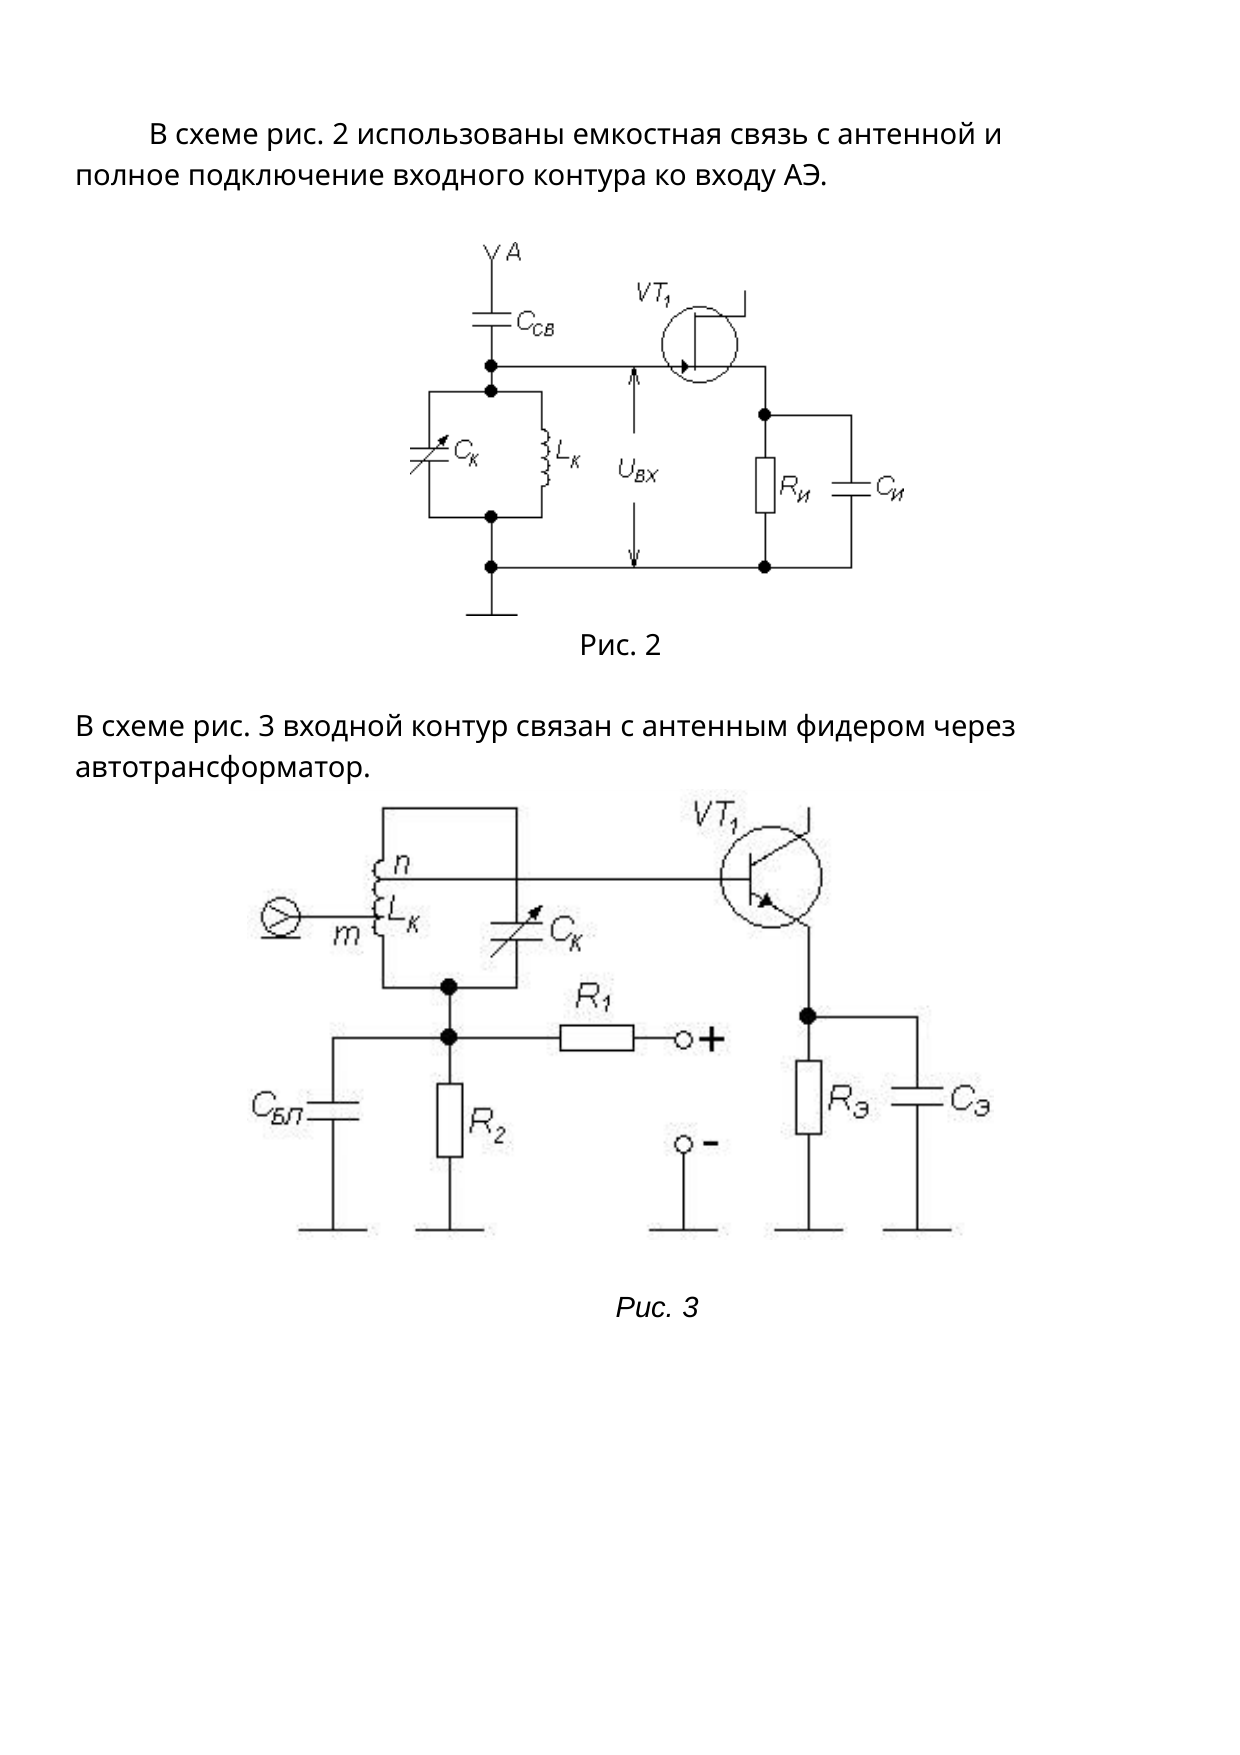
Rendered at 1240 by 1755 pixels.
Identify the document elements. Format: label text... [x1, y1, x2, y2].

text_box Рис. 2 В схеме рис. 3 входной контур связан с антенным фидером через автотрансформатор. [72, 624, 1085, 783]
text_box В схеме рис. 2 использованы емкостная связь с антенной и полное подключение входного контура ко входу АЭ. [72, 108, 1063, 192]
text_box Рис. 3 [613, 1286, 701, 1324]
picture [246, 789, 994, 1240]
picture [409, 242, 905, 616]
